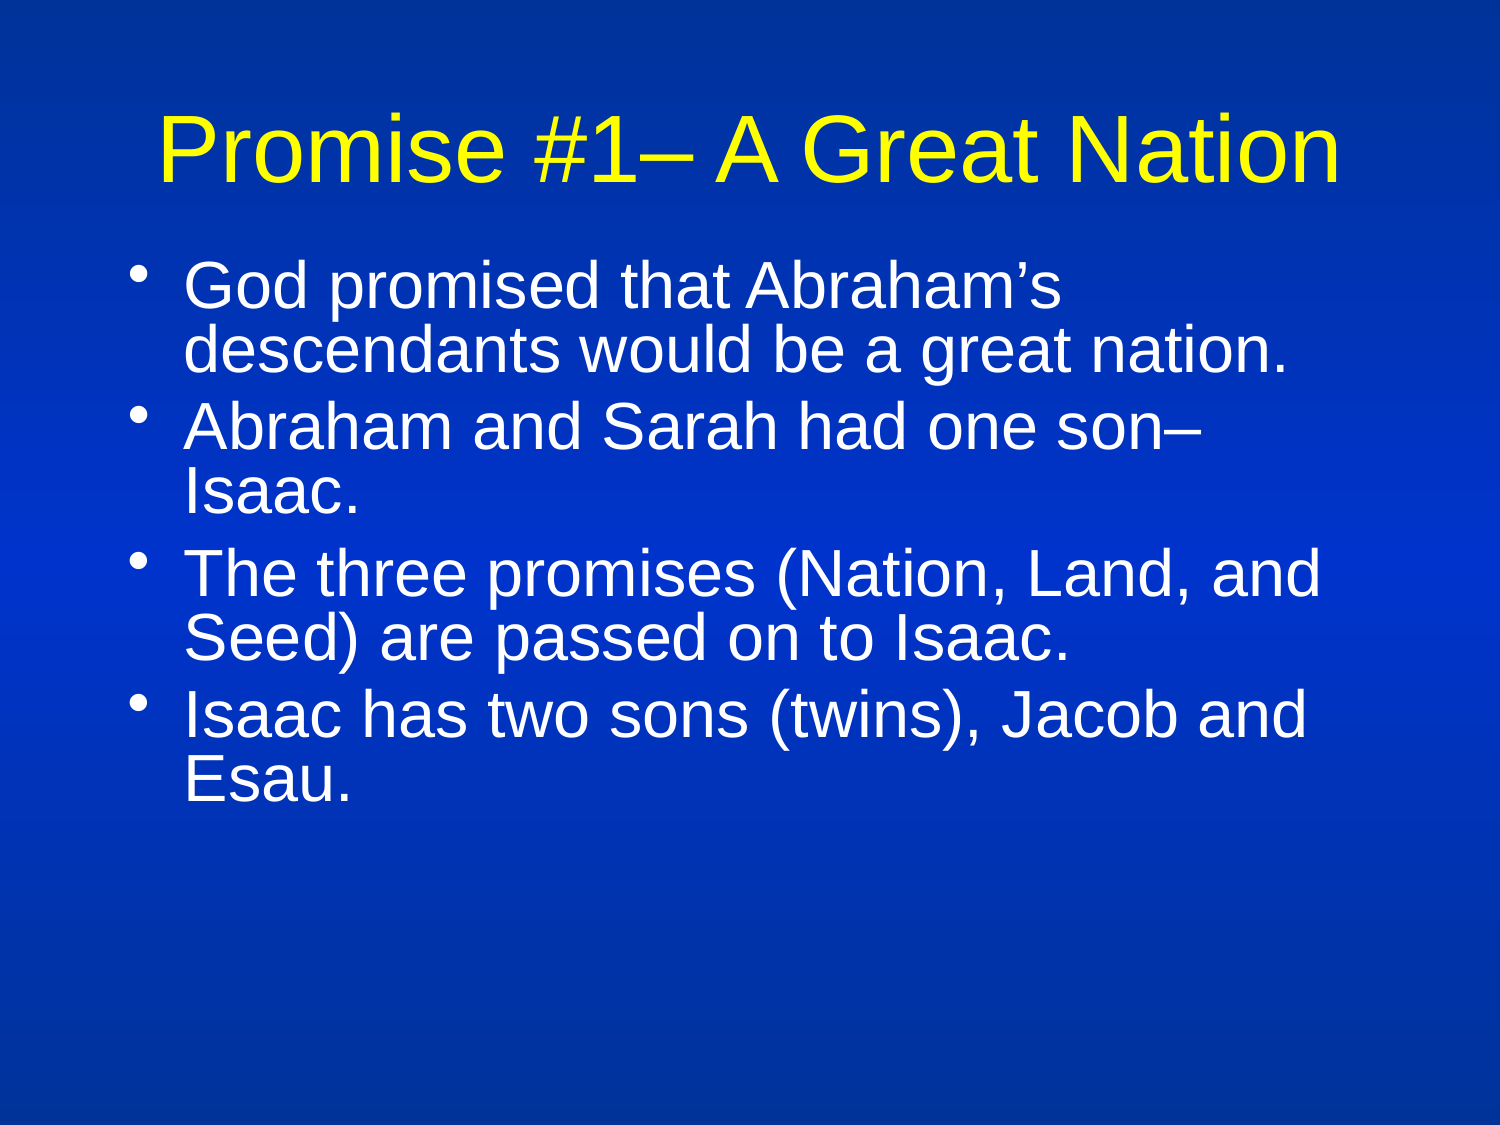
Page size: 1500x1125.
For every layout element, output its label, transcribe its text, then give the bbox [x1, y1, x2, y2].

title Promise #1– A Great Nation [37, 50, 1463, 238]
list God promised that Abraham’s descendants would be a great nation. Abraham and Sarah had one son– Isaac. [112, 249, 1388, 537]
text_box The three promises (Nation, Land, and Seed) are passed on to Isaac. Isaac has two sons (twins), Jacob and Esau. [112, 537, 1388, 813]
